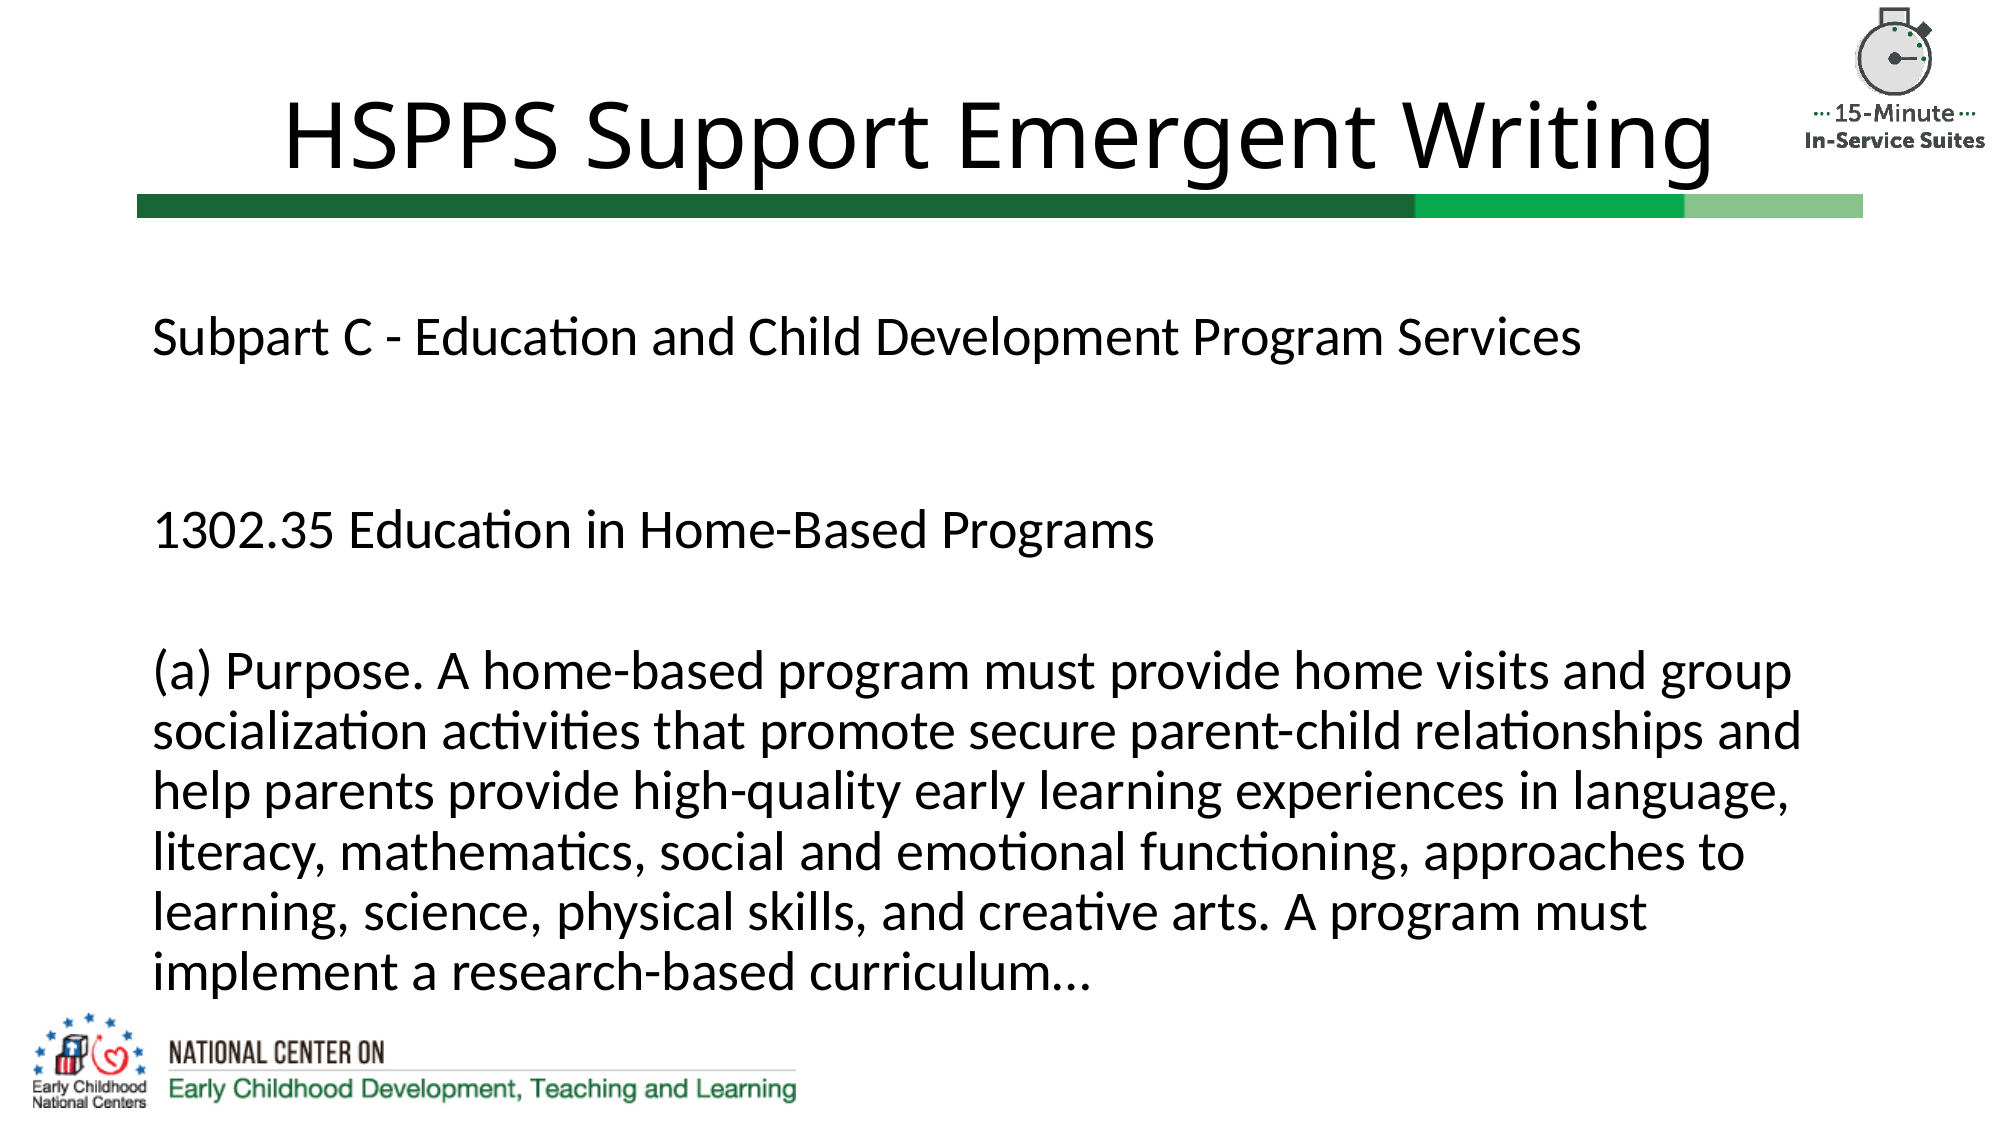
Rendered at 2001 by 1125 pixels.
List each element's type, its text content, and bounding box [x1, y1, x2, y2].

list Subpart C - Education and Child Development Program Services 1302.35 Education in Home-Based Programs (a) Purpose. A home-based program must provide home visits and group socialization activities that promote secure parent-child relationships and help parents provide high-quality early learning experiences in language, literacy, mathematics, social and emotional functioning, approaches to learning, science, physical skills, and creative arts. A program must implement a research-based curriculum… [137, 299, 1863, 1014]
picture [33, 1013, 796, 1108]
title HSPPS Support Emergent Writing [137, 59, 1863, 218]
picture [1790, 0, 1999, 161]
